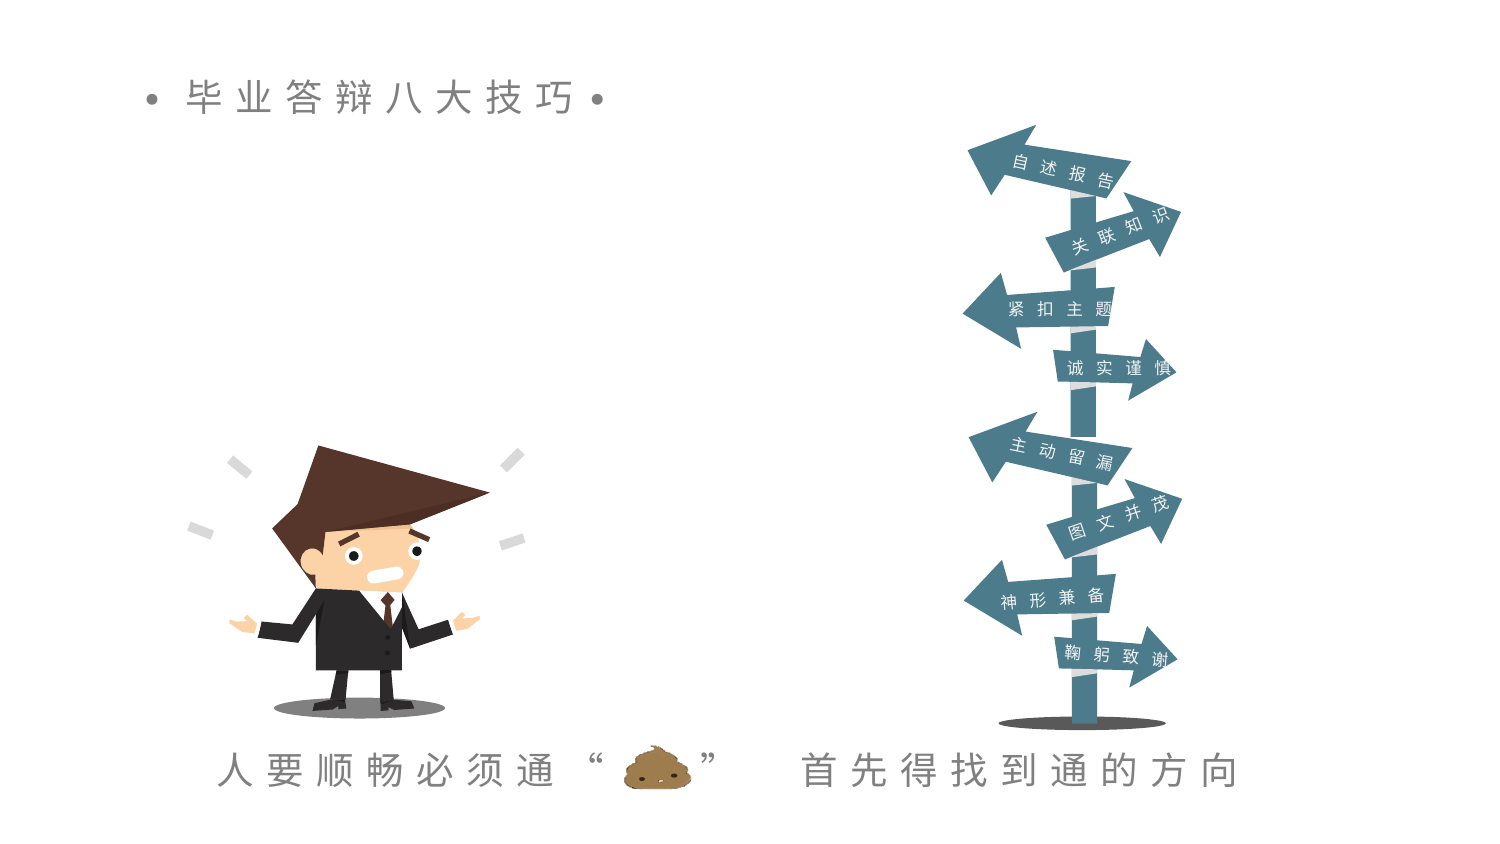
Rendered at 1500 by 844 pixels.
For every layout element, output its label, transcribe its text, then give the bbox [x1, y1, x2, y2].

picture [619, 743, 695, 793]
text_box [962, 124, 1183, 724]
text_box ∙毕业答辩八大技巧∙ [125, 66, 624, 126]
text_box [186, 445, 526, 719]
text_box 人要顺畅必须通“ ” 首先得找到通的方向 [202, 739, 1298, 799]
